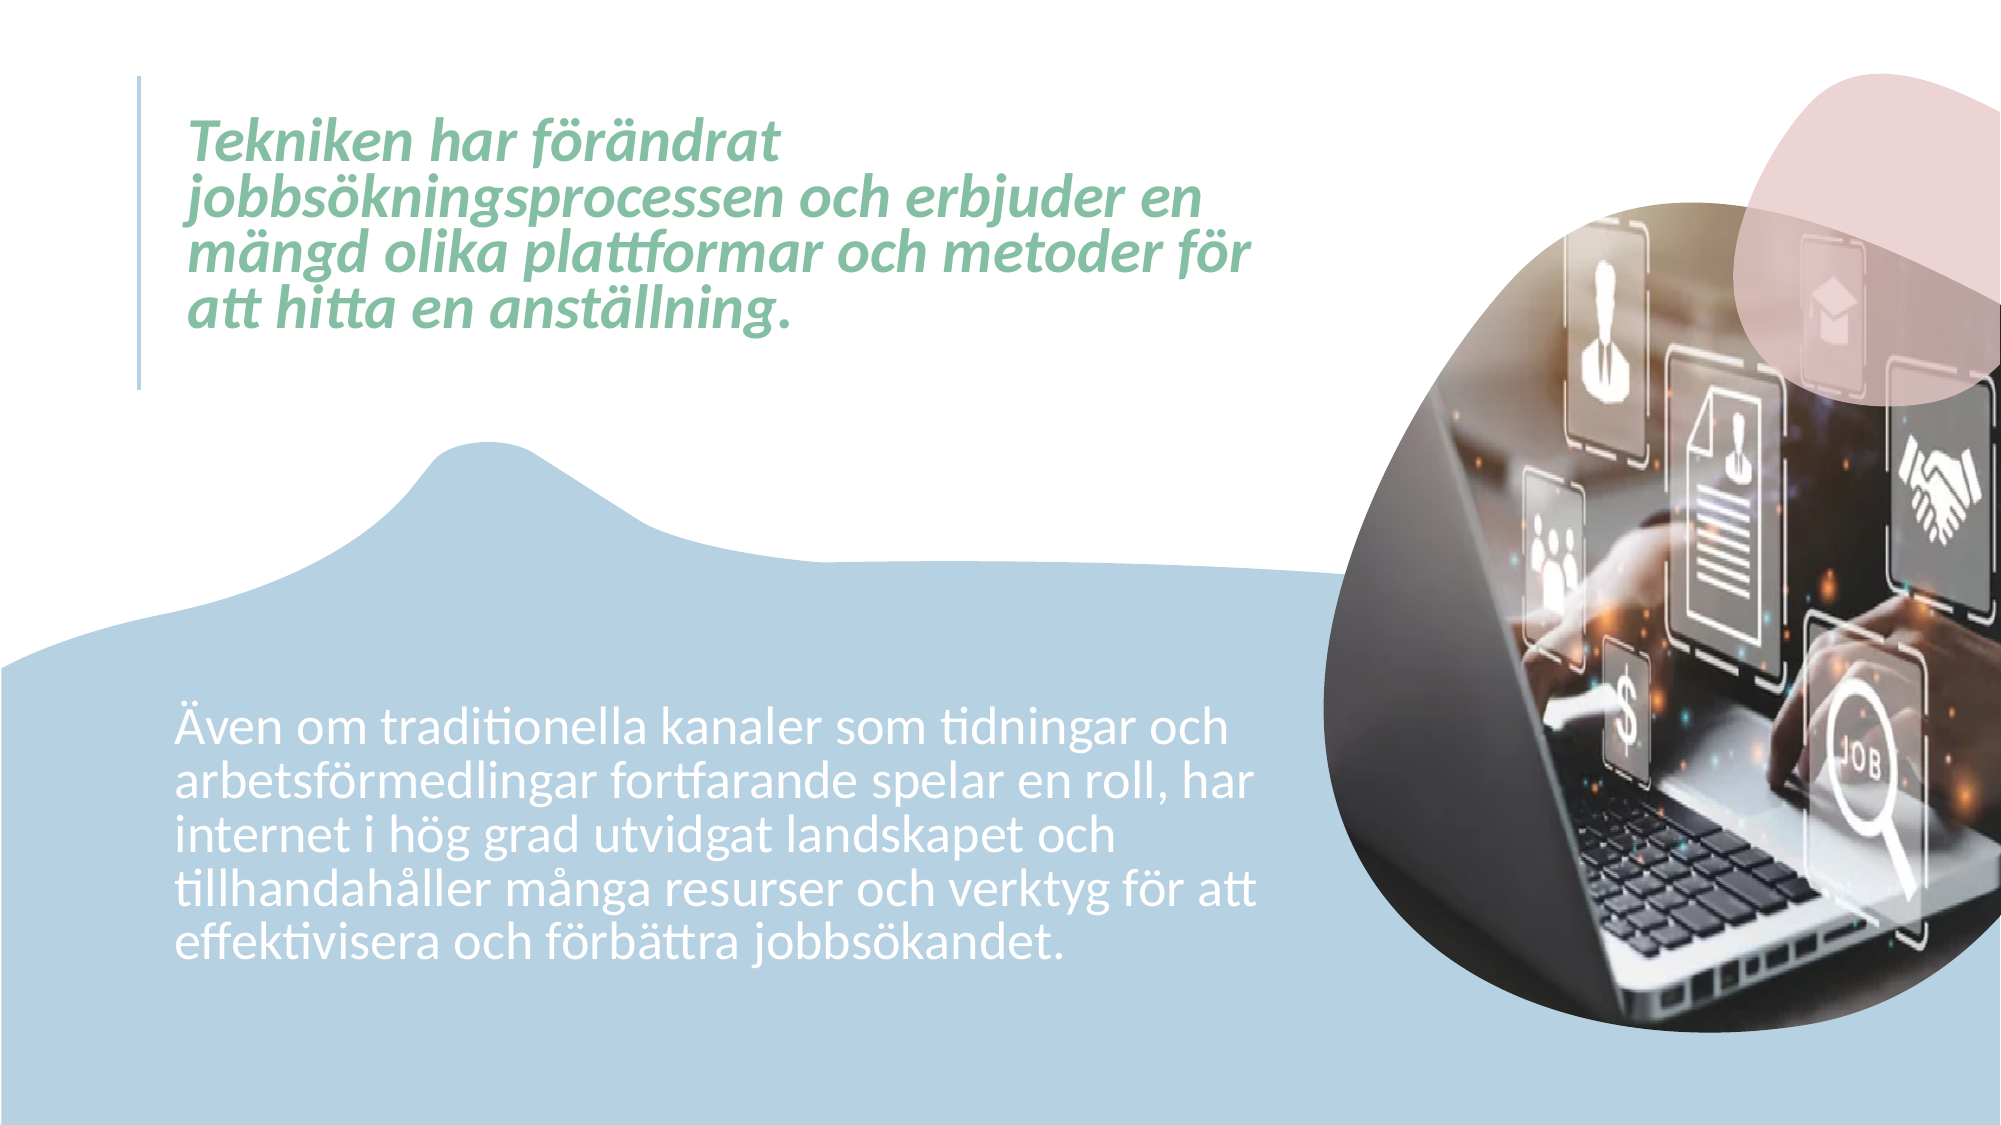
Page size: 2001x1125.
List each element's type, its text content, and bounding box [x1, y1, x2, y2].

text_box [1733, 73, 2000, 407]
text_box Även om traditionella kanaler som tidningar och arbetsförmedlingar fortfarande spelar en roll, har internet i hög grad utvidgat landskapet och tillhandahåller många resurser och verktyg för att effektivisera och förbättra jobbsökandet. [159, 694, 1279, 1080]
text_box [1323, 202, 2000, 1033]
text_box Tekniken har förändrat jobbsökningsprocessen och erbjuder en mängd olika plattformar och metoder för att hitta en anställning. [173, 110, 1348, 363]
text_box [0, 440, 2000, 1125]
